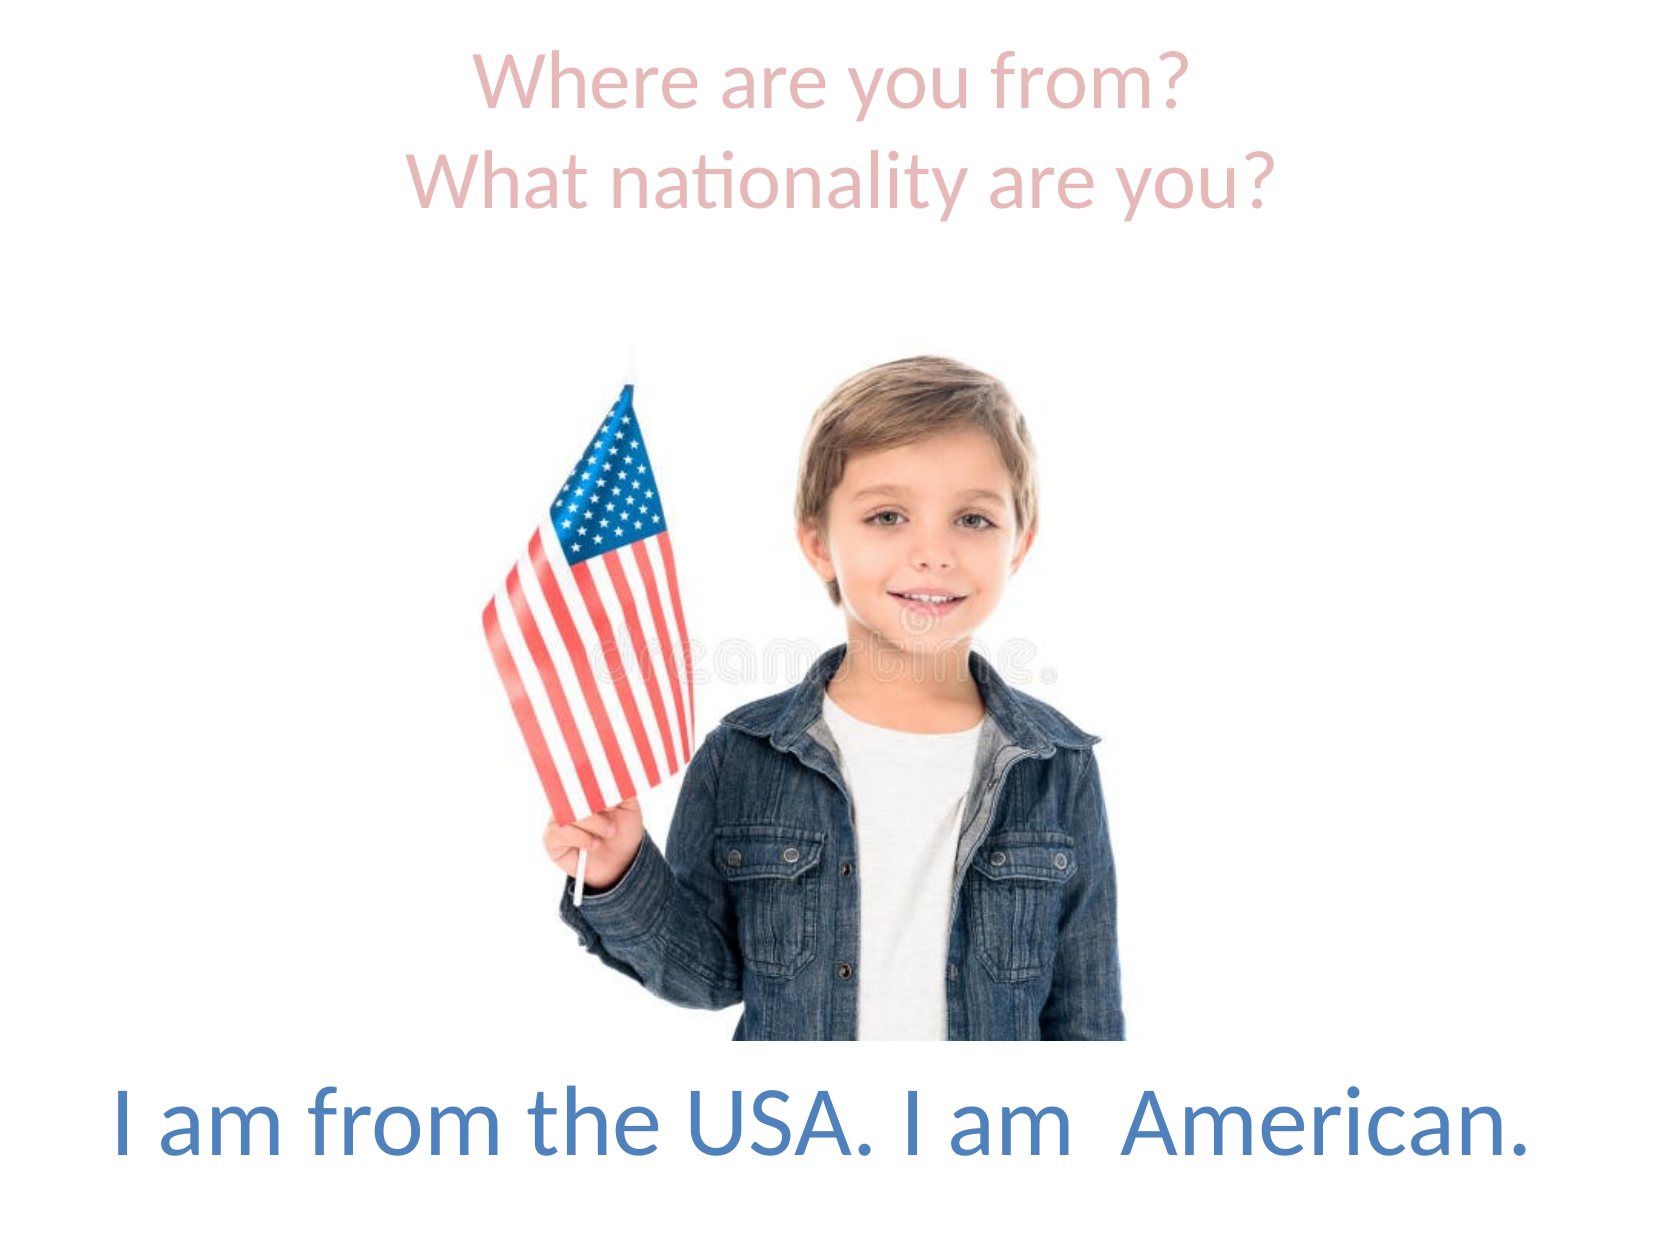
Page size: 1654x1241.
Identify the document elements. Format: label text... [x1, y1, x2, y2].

picture [208, 239, 1440, 1042]
text_box I am from the USA. I am American. [19, 1048, 1648, 1183]
text_box Where are you from? What nationality are you? [118, 17, 1567, 233]
